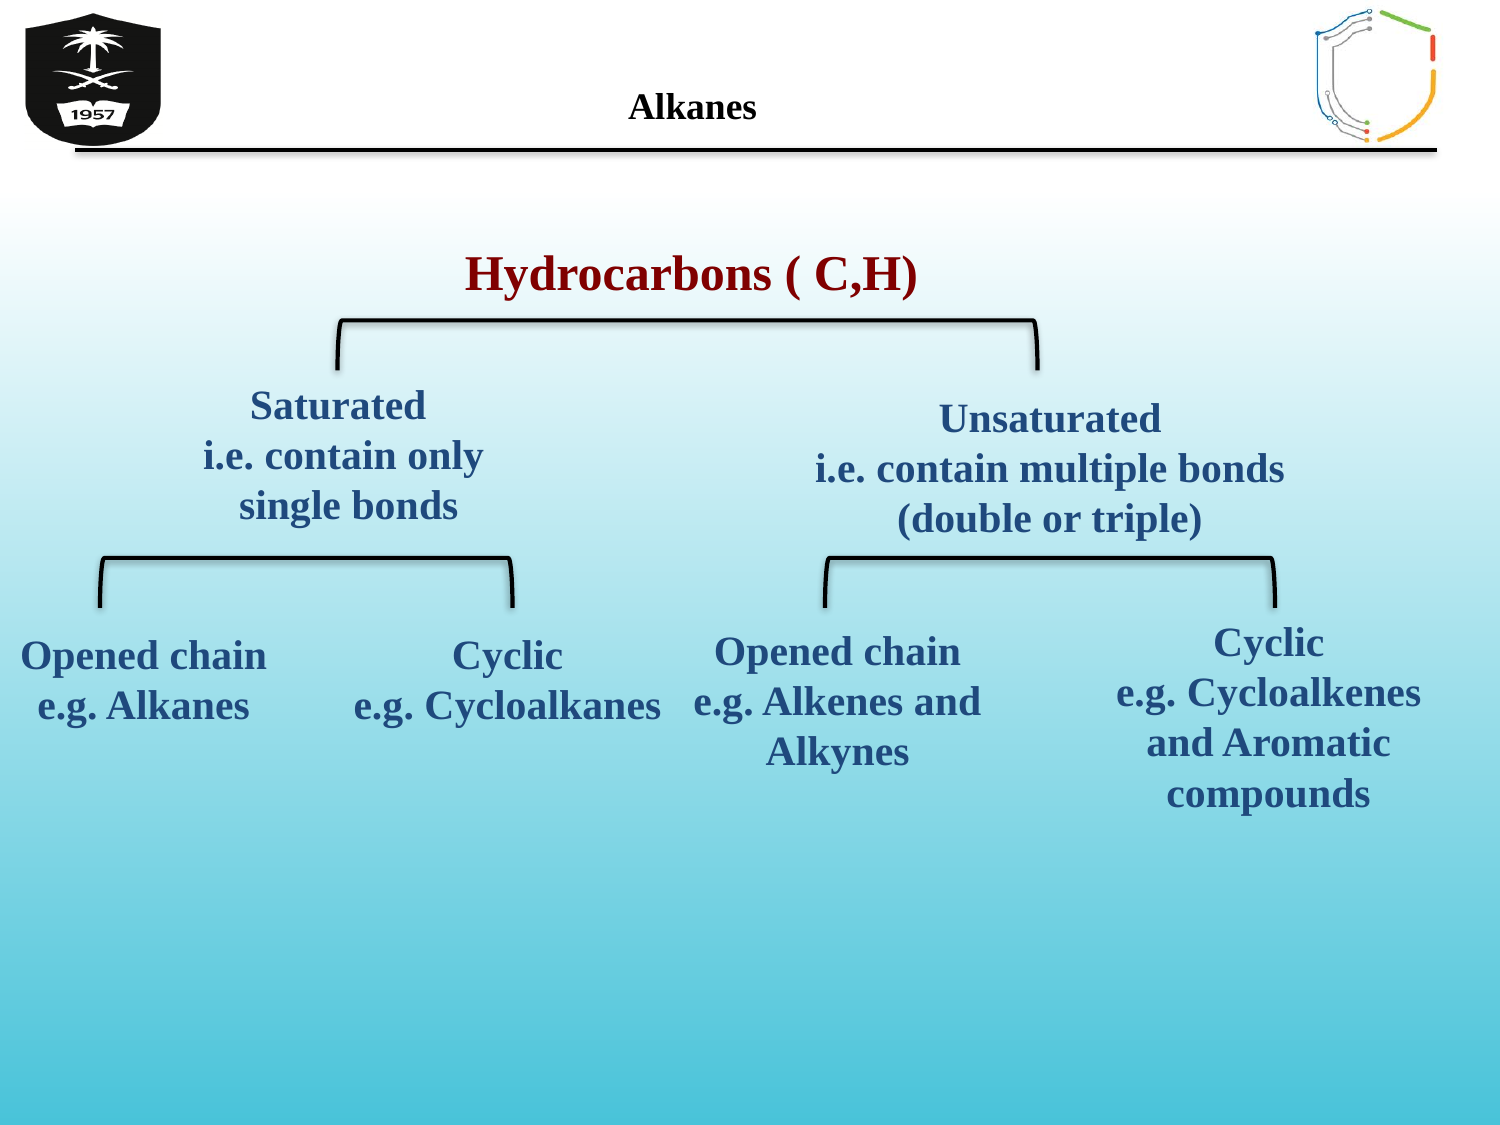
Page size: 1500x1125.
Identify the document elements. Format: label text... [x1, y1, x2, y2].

text_box Saturated i.e. contain only single bonds [149, 370, 538, 536]
text_box Opened chain e.g. Alkanes [0, 620, 288, 736]
text_box Alkanes [613, 74, 773, 135]
text_box [822, 555, 1278, 608]
text_box Unsaturated i.e. contain multiple bonds (double or triple) [800, 382, 1300, 548]
picture [1287, 0, 1463, 165]
text_box Cyclic e.g. Cycloalkanes [338, 620, 637, 736]
text_box Cyclic e.g. Cycloalkenes and Aromatic compounds [1100, 607, 1438, 823]
text_box [97, 555, 515, 608]
picture [24, 12, 163, 151]
text_box [335, 318, 1040, 371]
text_box Opened chain e.g. Alkenes and Alkynes [637, 616, 1038, 782]
text_box Hydrocarbons ( C,H) [450, 232, 1075, 308]
